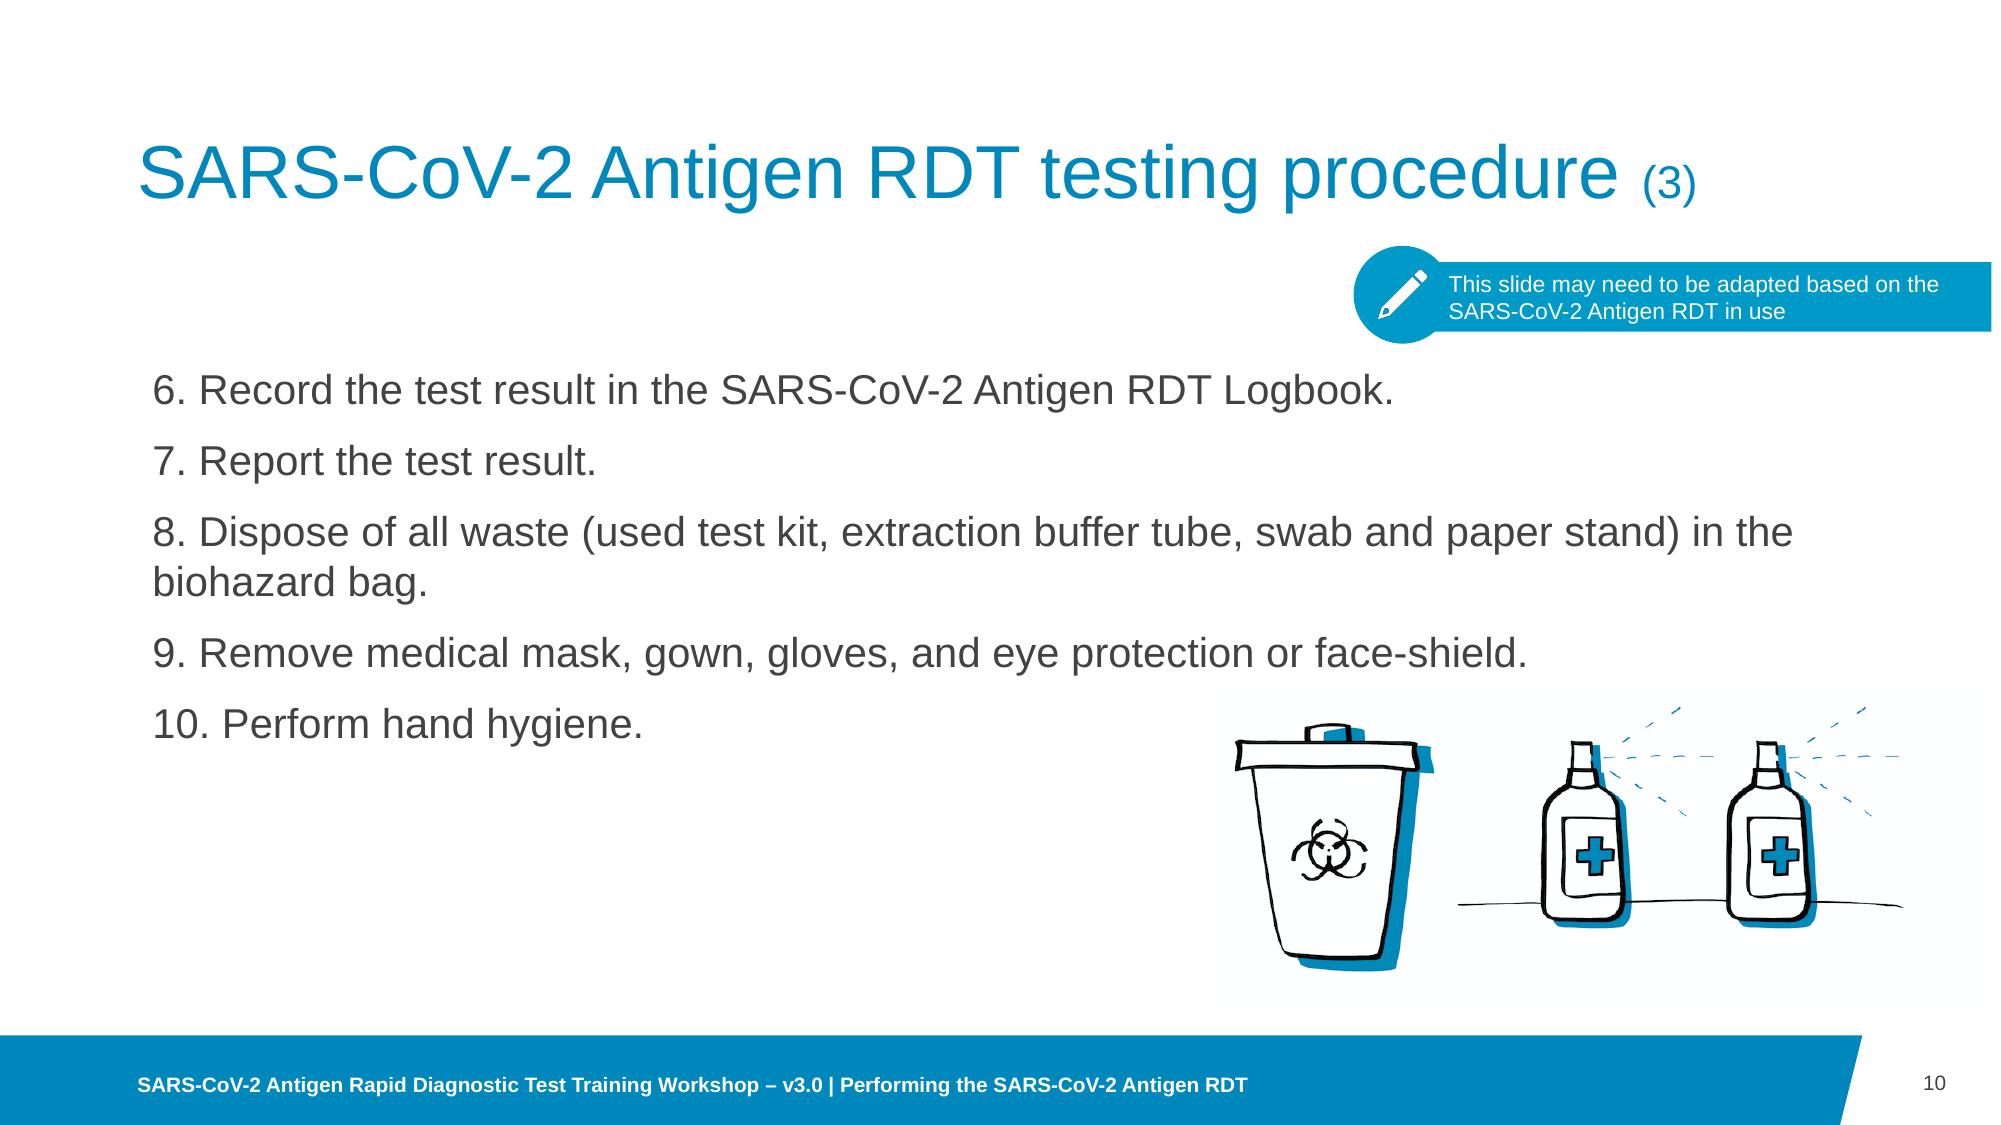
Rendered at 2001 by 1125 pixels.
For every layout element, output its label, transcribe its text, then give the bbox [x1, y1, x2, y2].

footer SARS-CoV-2 Antigen Rapid Diagnostic Test Training Workshop – v3.0 | Performing the SARS-CoV-2 Antigen RDT [137, 1042, 1338, 1125]
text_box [1353, 245, 1992, 344]
list 6. Record the test result in the SARS-CoV-2 Antigen RDT Logbook. 7. Report the test result. 8. Dispose of all waste (used test kit, extraction buffer tube, swab and paper stand) in the biohazard bag. 9. Remove medical mask, gown, gloves, and eye protection or face-shield. 10. Perform hand hygiene. [137, 355, 1863, 1084]
title SARS-CoV-2 Antigen RDT testing procedure (3) [137, 59, 1863, 215]
picture [1208, 691, 1992, 1014]
slide_number 10 [1862, 1035, 1947, 1125]
